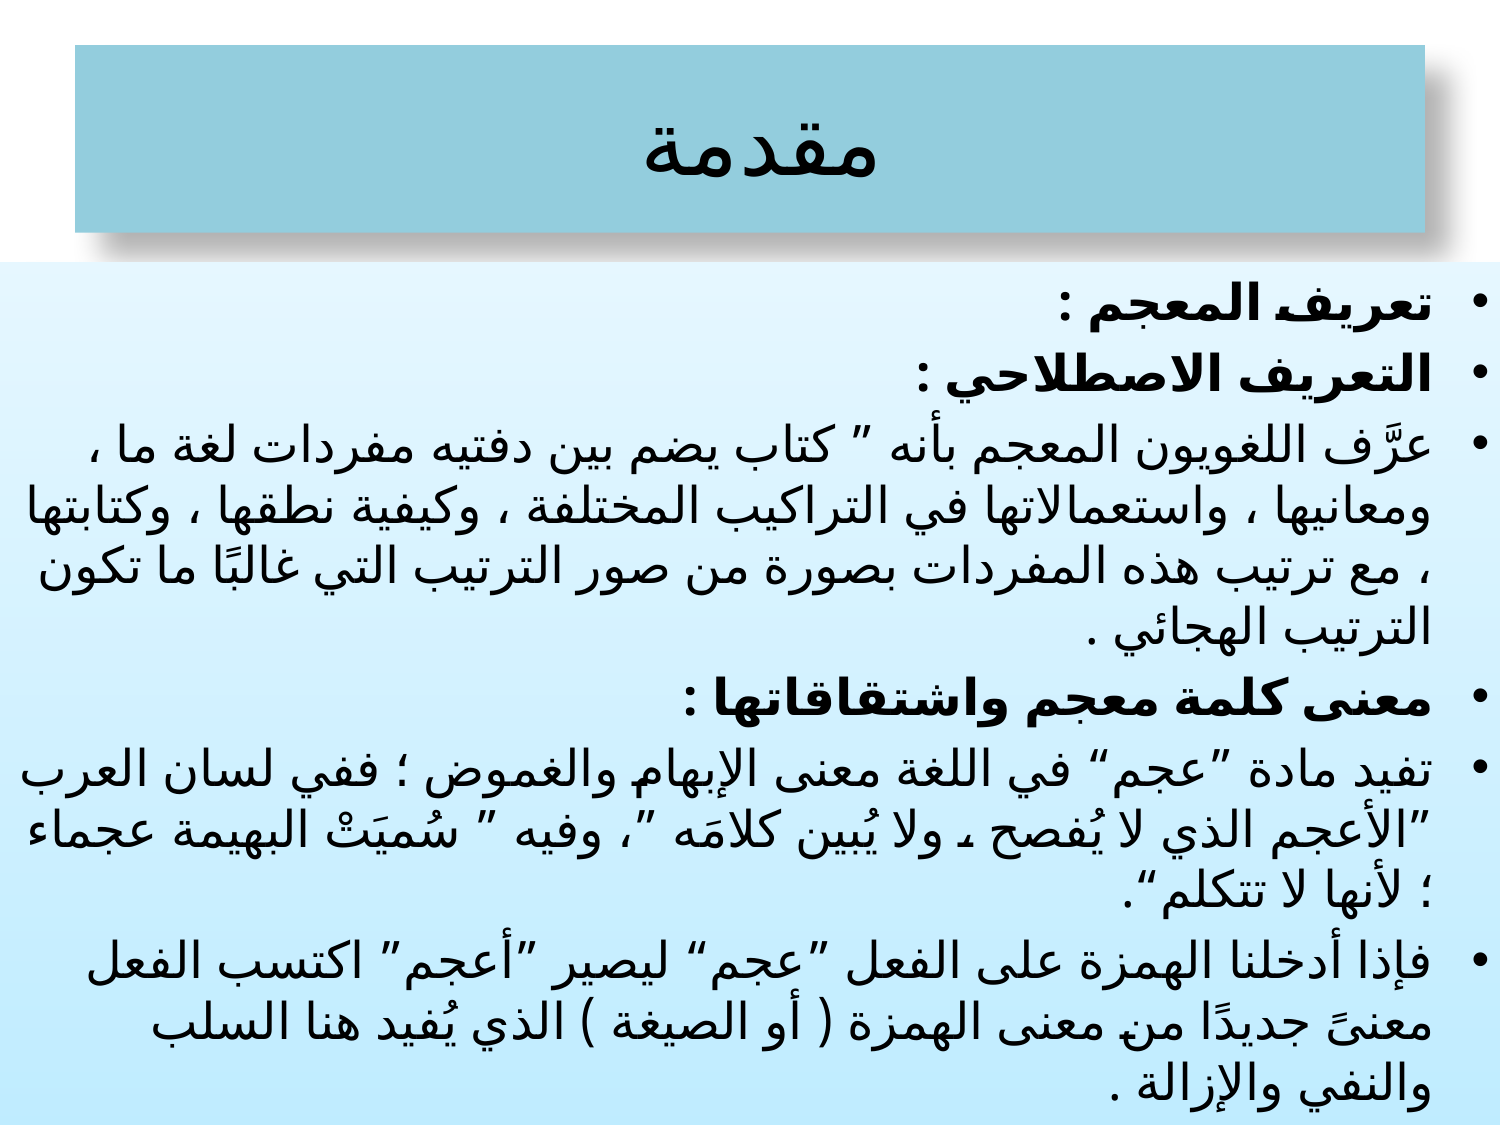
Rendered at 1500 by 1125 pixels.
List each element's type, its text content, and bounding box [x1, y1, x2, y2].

title مقدمة [75, 45, 1425, 233]
list تعريف المعجم : التعريف الاصطلاحي : عرَّف اللغويون المعجم بأنه ” كتاب يضم بين دفتيه مفردات لغة ما ، ومعانيها ، واستعمالاتها في التراكيب المختلفة ، وكيفية نطقها ، وكتابتها ، مع ترتيب هذه المفردات بصورة من صور الترتيب التي غالبًا ما تكون الترتيب الهجائي . معنى كلمة معجم واشتقاقاتها : تفيد مادة ”عجم“ في اللغة معنى الإبهام والغموض ؛ ففي لسان العرب ”الأعجم الذي لا يُفصح ، ولا يُبين كلامَه ”، وفيه ” سُميَتْ البهيمة عجماء ؛ لأنها لا تتكلم“. فإذا أدخلنا الهمزة على الفعل ”عجم“ ليصير ”أعجم” اكتسب الفعل معنىً جديدًا من معنى الهمزة ( أو الصيغة ) الذي يُفيد هنا السلب والنفي والإزالة . [0, 262, 1500, 1125]
